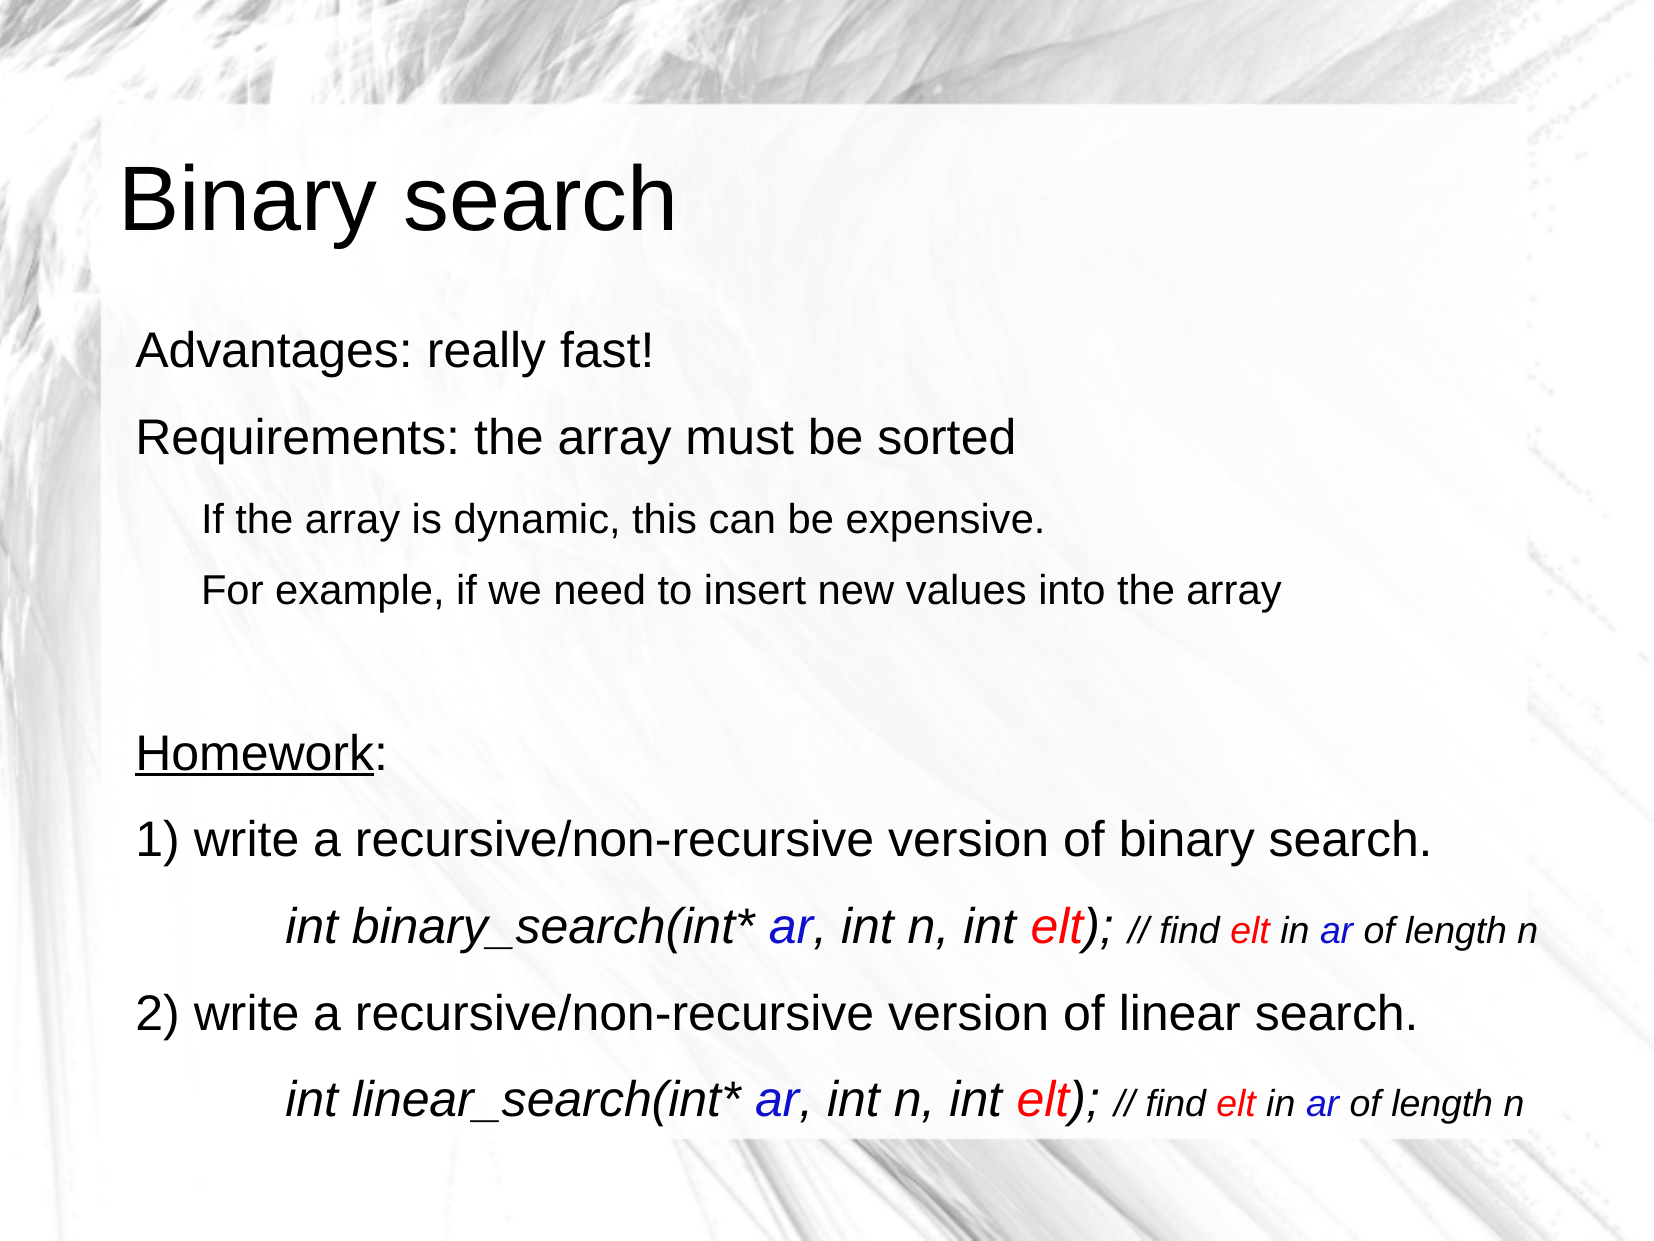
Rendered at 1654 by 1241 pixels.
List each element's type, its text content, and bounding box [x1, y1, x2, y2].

list Advantages: really fast! Requirements: the array must be sorted If the array is dynamic, this can be expensive. For example, if we need to insert new values into the array Homework: 1) write a recursive/non-recursive version of binary search. int binary_search(int* ar, int n, int elt); // find elt in ar of length n 2) write a recursive/non-recursive version of linear search. int linear_search(int* ar, int n, int elt); // find elt in ar of length n [118, 319, 1571, 1109]
picture [0, 0, 1654, 1241]
title Binary search [118, 112, 1506, 281]
